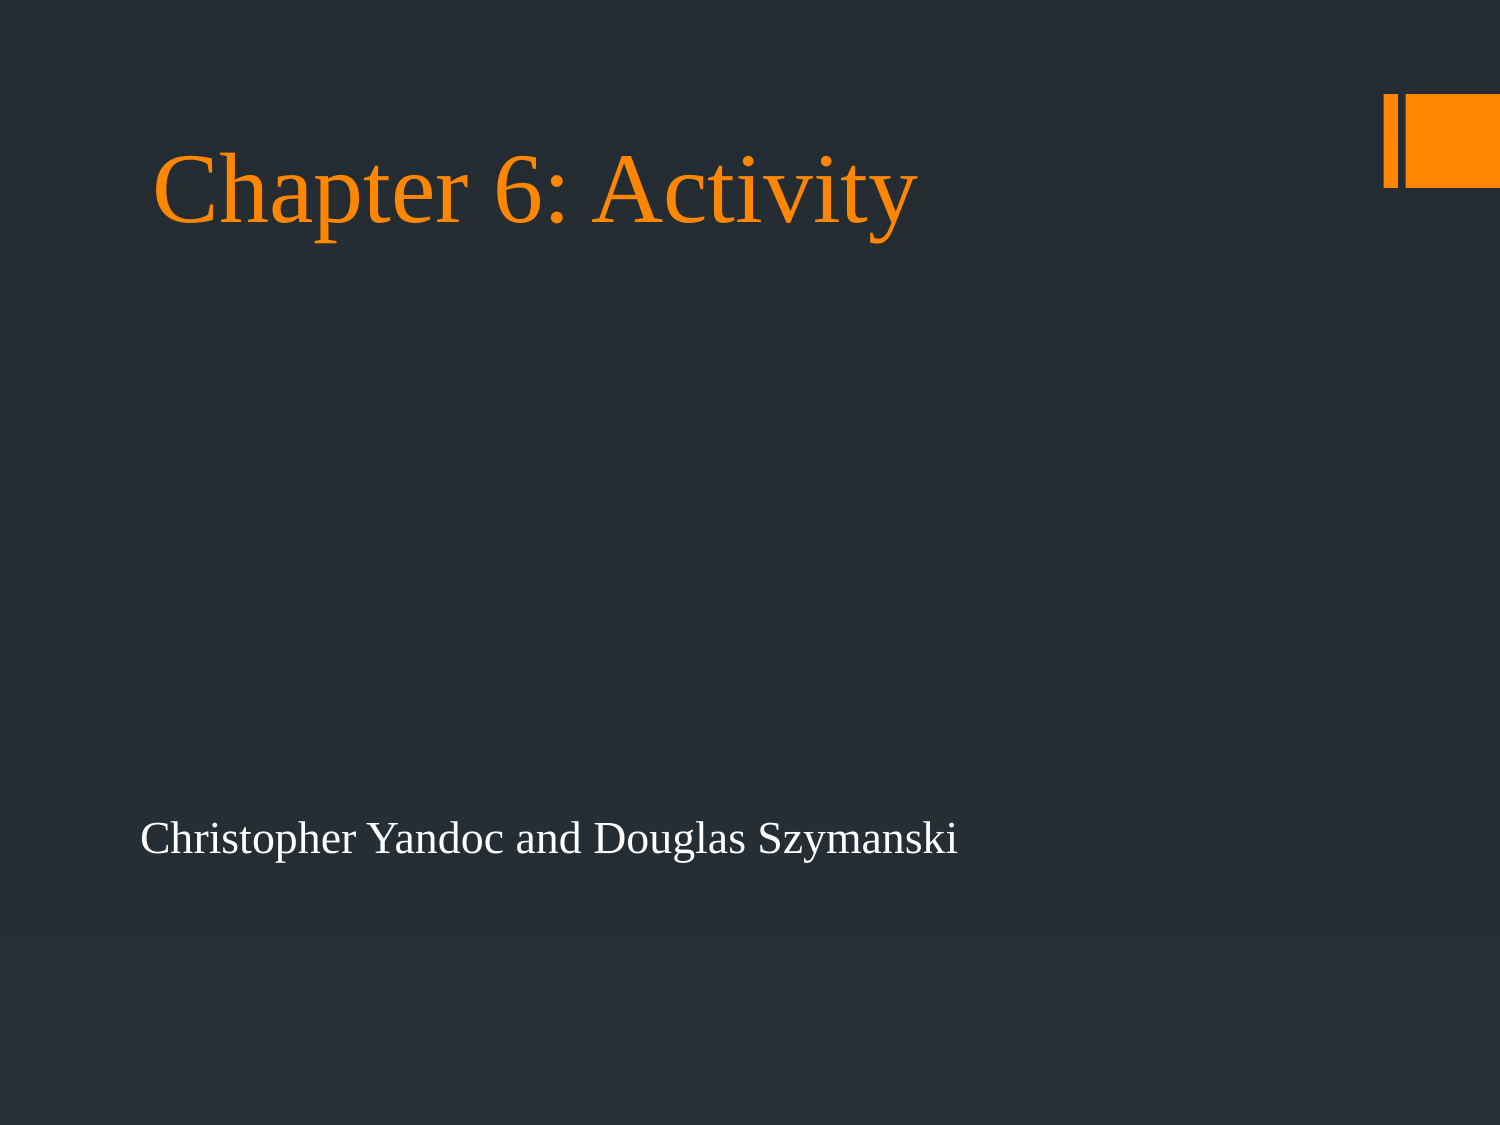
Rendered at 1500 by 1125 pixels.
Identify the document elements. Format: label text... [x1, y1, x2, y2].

title Chapter 6: Activity [137, 50, 1338, 250]
subtitle Christopher Yandoc and Douglas Szymanski [125, 800, 1425, 1088]
